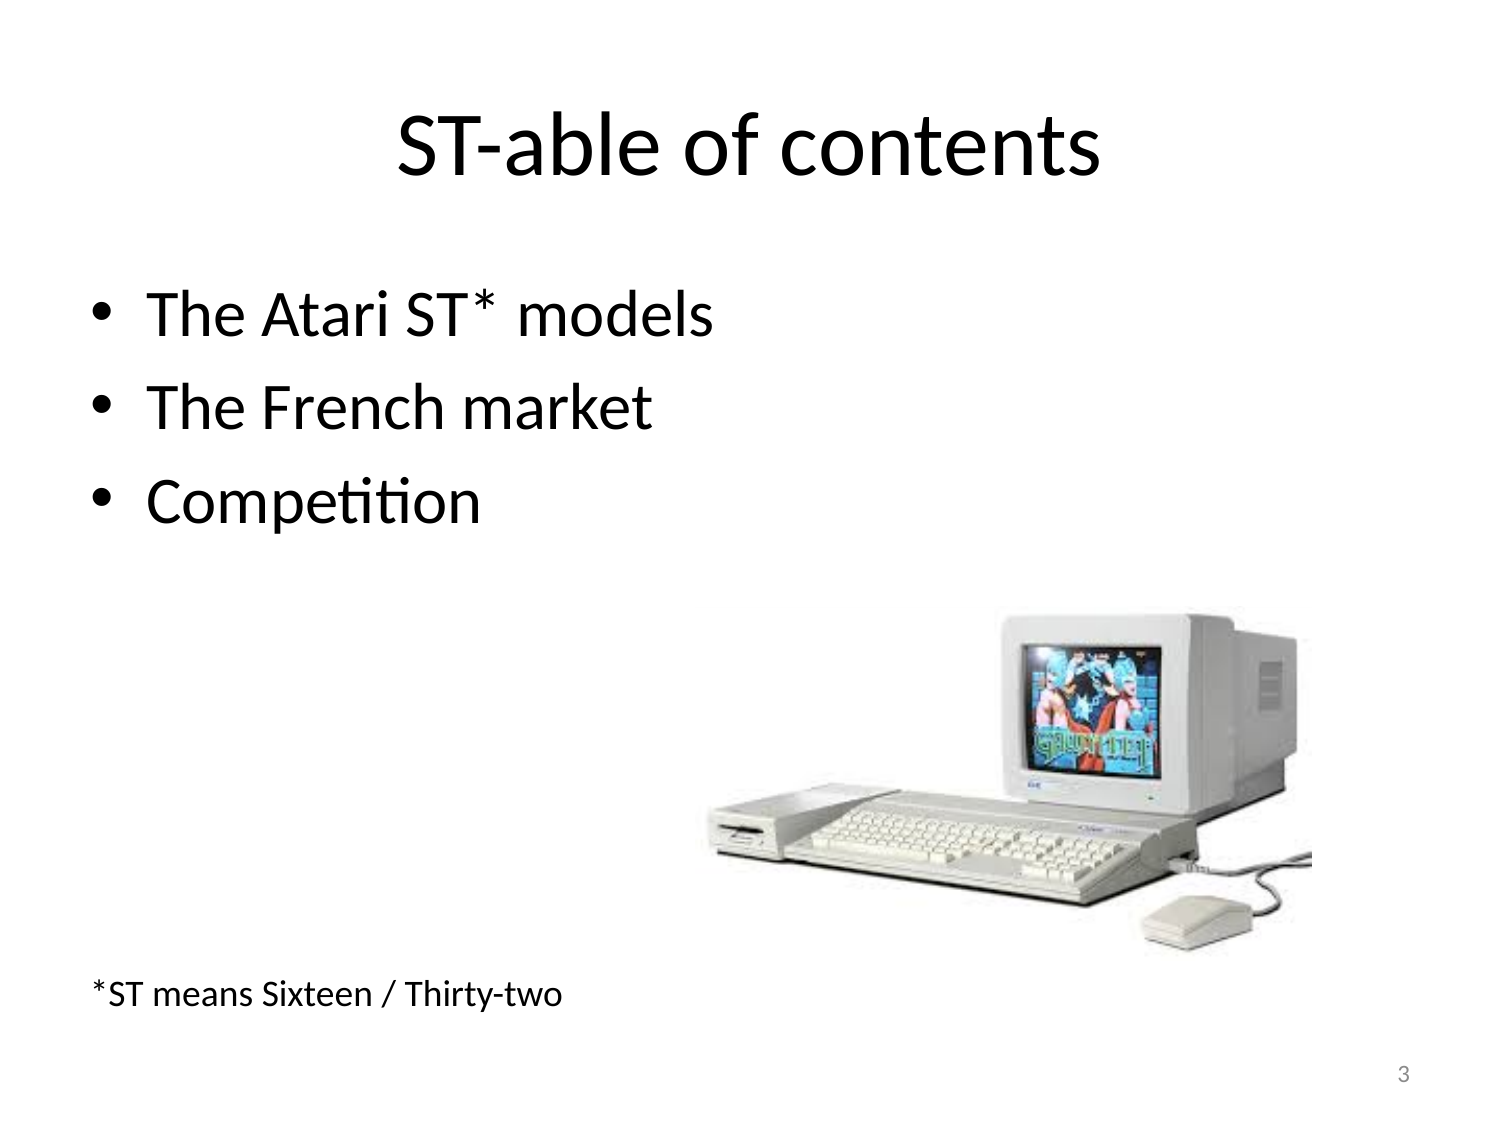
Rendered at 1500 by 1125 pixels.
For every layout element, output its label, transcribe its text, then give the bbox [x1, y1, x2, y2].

title ST-able of contents [75, 45, 1425, 233]
picture [694, 606, 1312, 961]
list The Atari ST* models The French market Competition [75, 262, 1425, 1005]
slide_number 3 [1074, 1042, 1425, 1103]
text_box *ST means Sixteen / Thirty-two [74, 962, 980, 1022]
